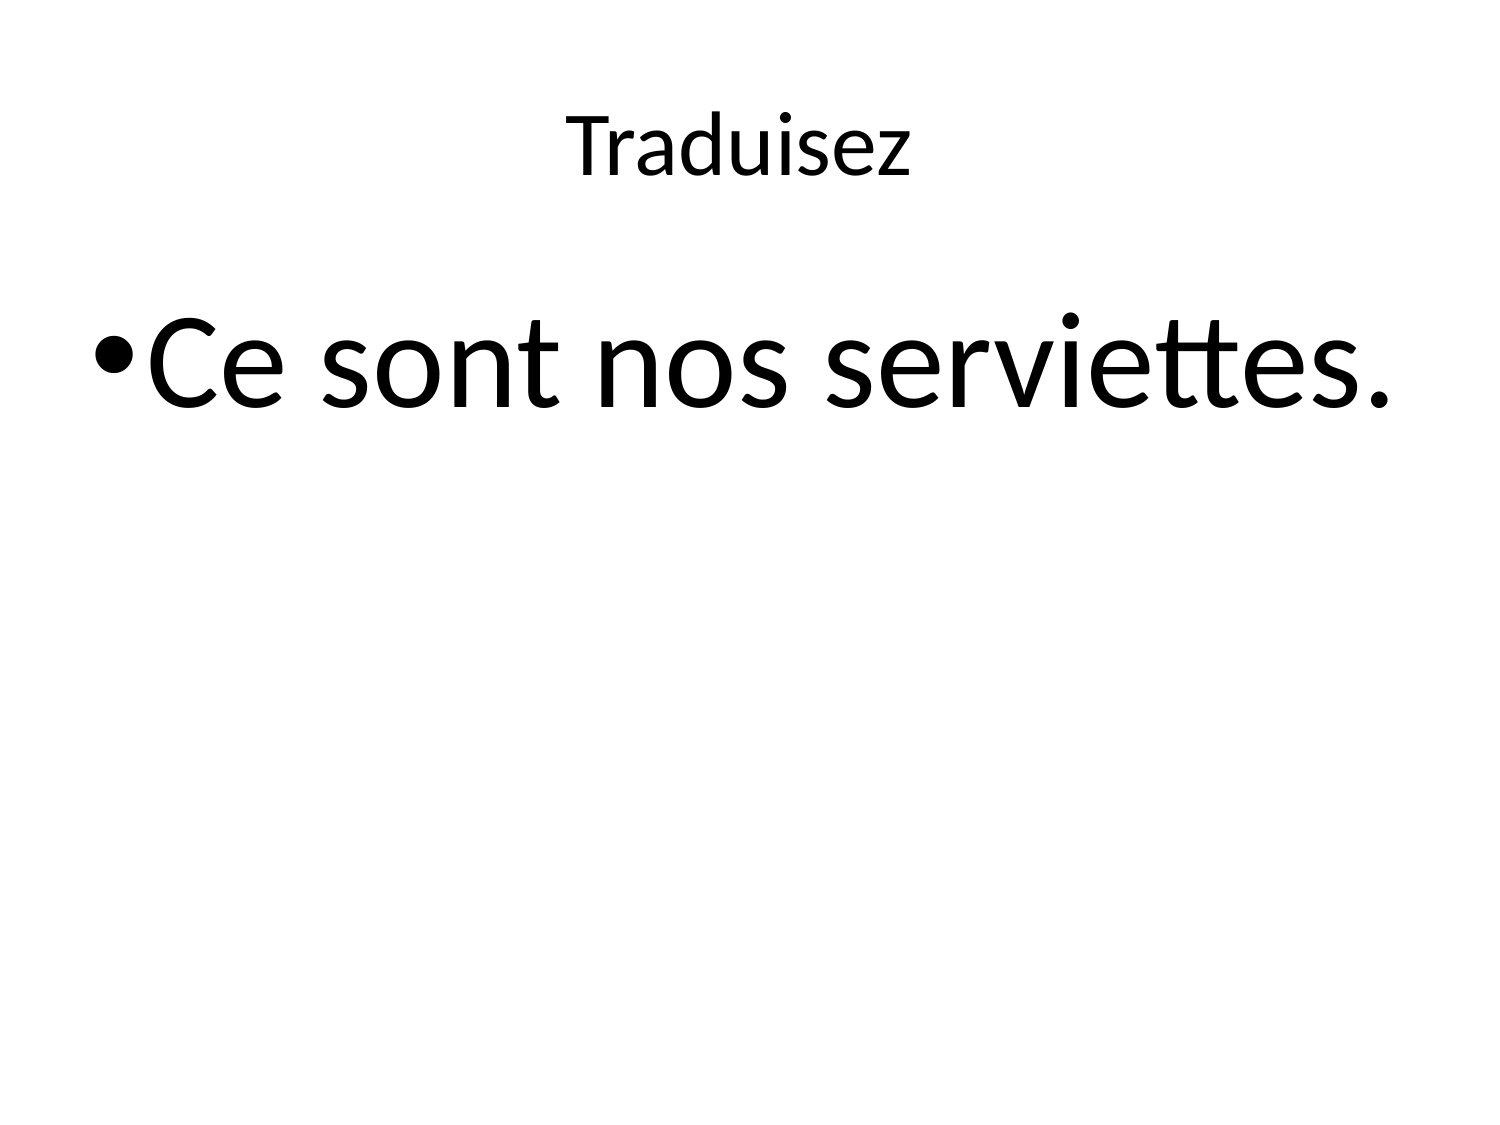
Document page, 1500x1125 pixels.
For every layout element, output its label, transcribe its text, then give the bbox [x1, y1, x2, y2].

title Traduisez [75, 45, 1425, 233]
list Ce sont nos serviettes. [75, 262, 1425, 1005]
